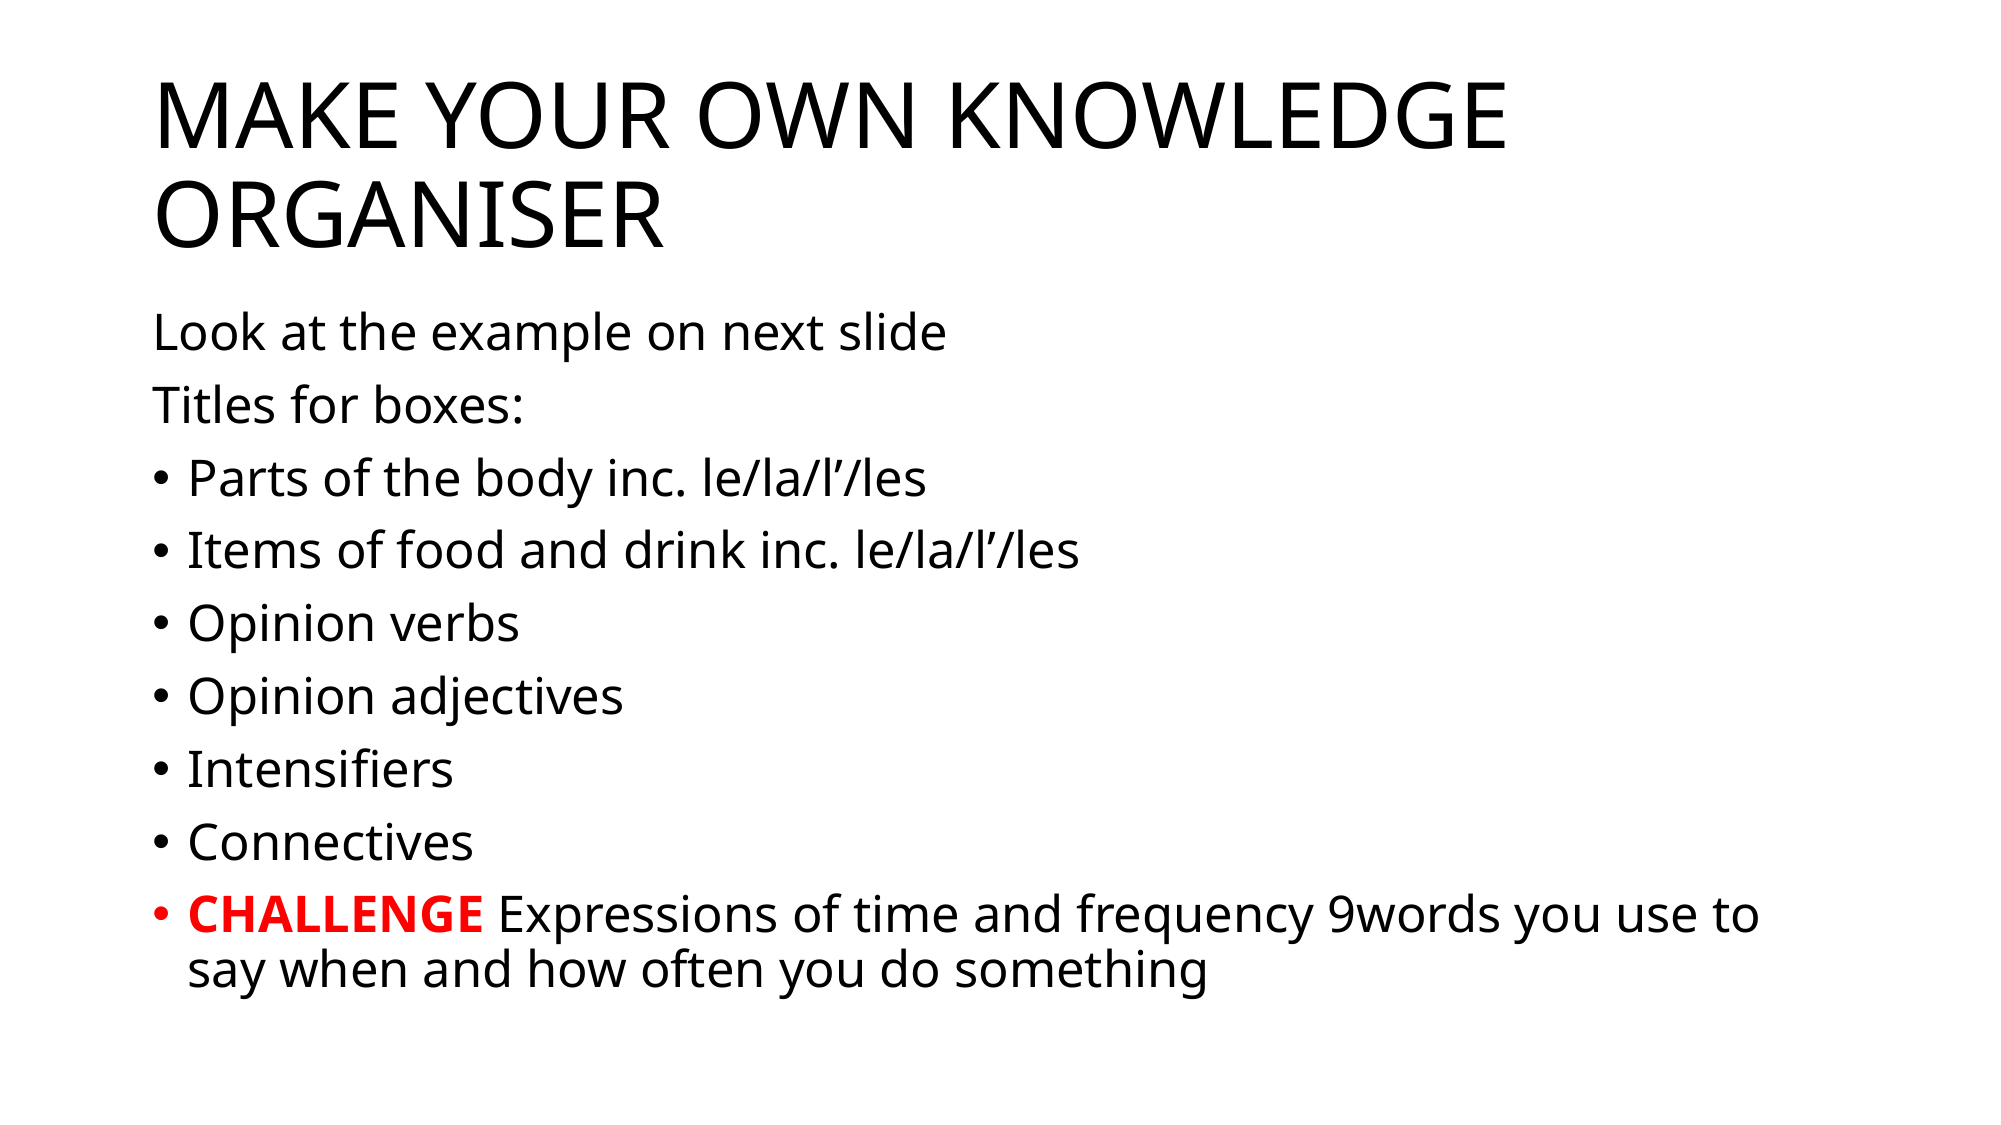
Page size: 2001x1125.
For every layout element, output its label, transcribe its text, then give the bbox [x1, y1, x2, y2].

list Look at the example on next slide Titles for boxes: Parts of the body inc. le/la/l’/les Items of food and drink inc. le/la/l’/les Opinion verbs Opinion adjectives Intensifiers Connectives CHALLENGE Expressions of time and frequency 9words you use to say when and how often you do something [137, 299, 1863, 1014]
title MAKE YOUR OWN KNOWLEDGE ORGANISER [137, 59, 1863, 278]
